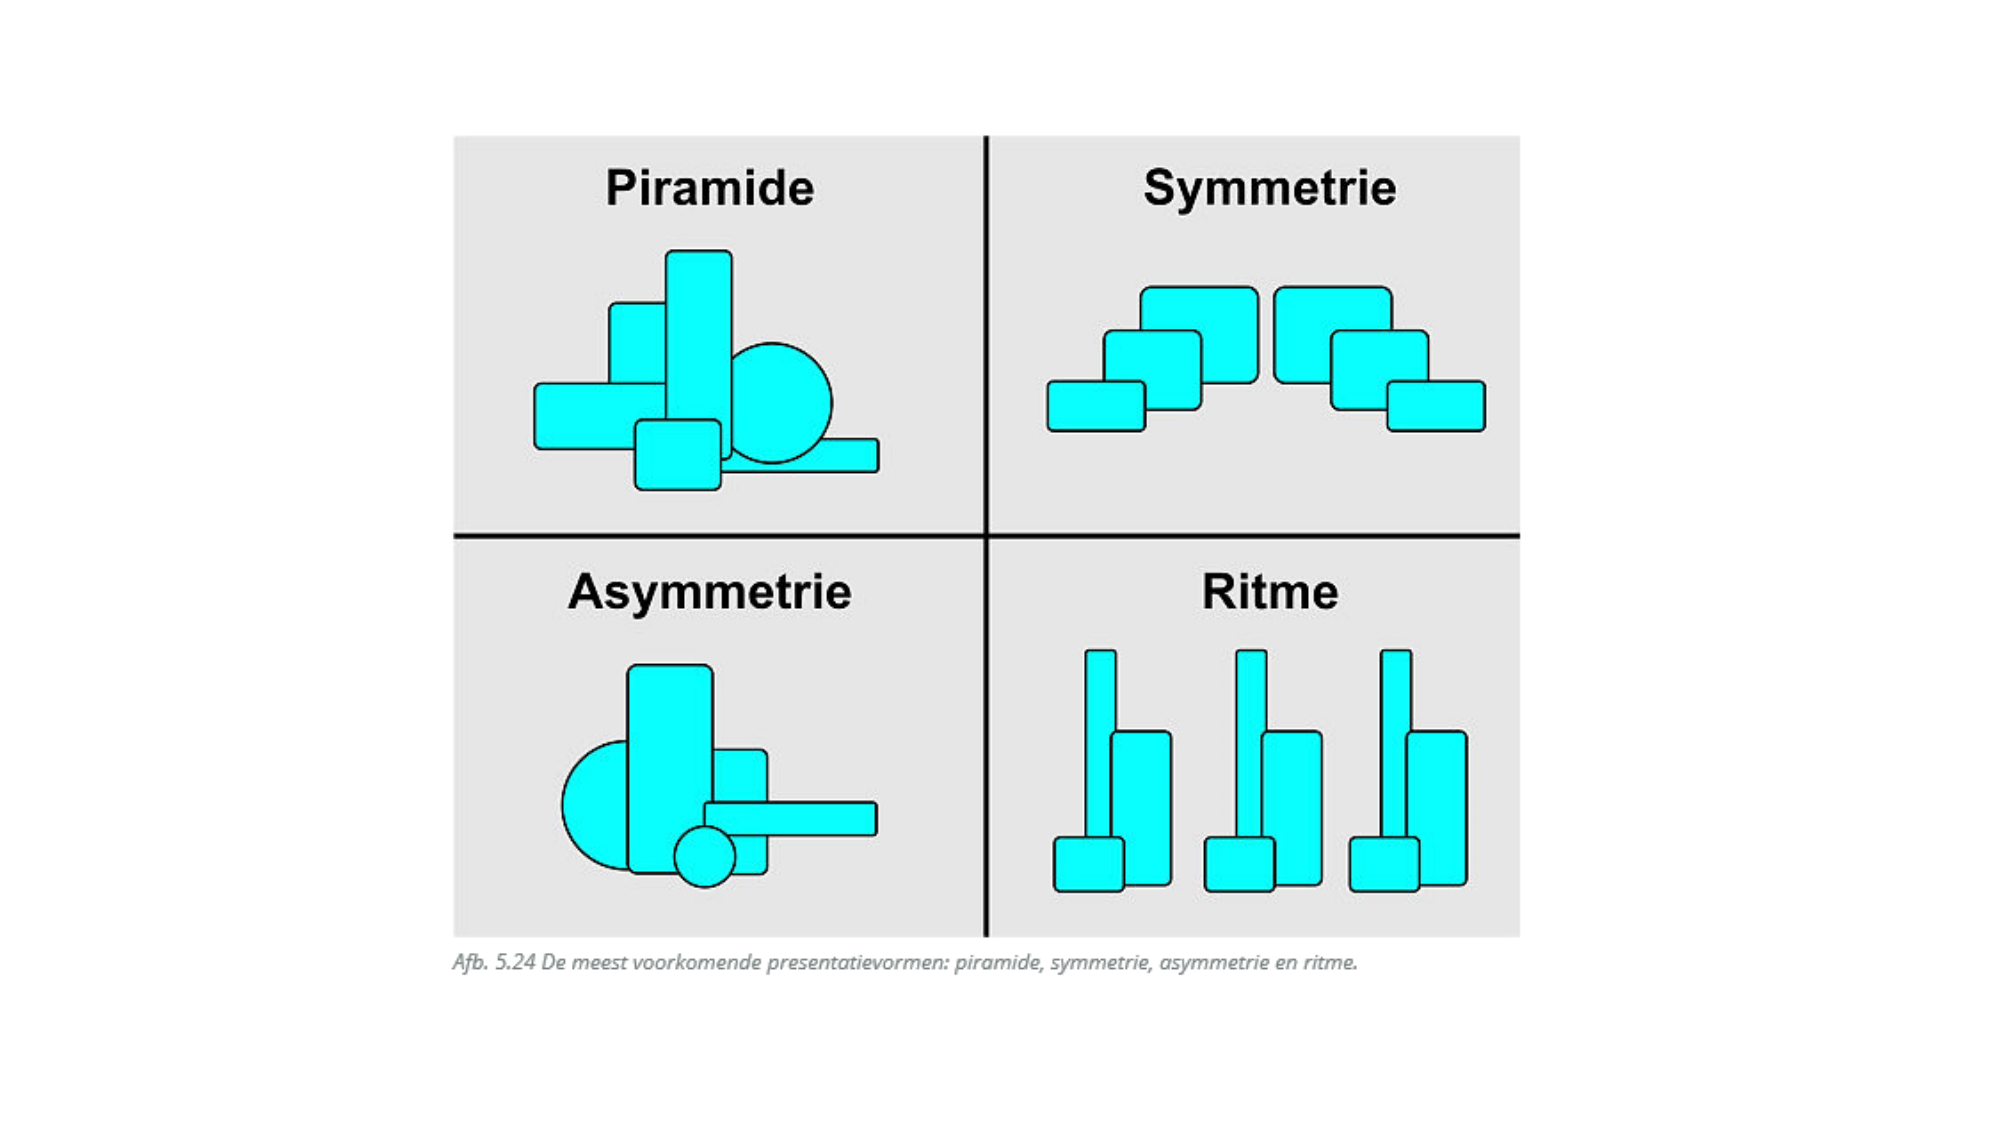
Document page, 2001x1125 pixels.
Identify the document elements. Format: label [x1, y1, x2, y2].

picture [411, 120, 1588, 1000]
